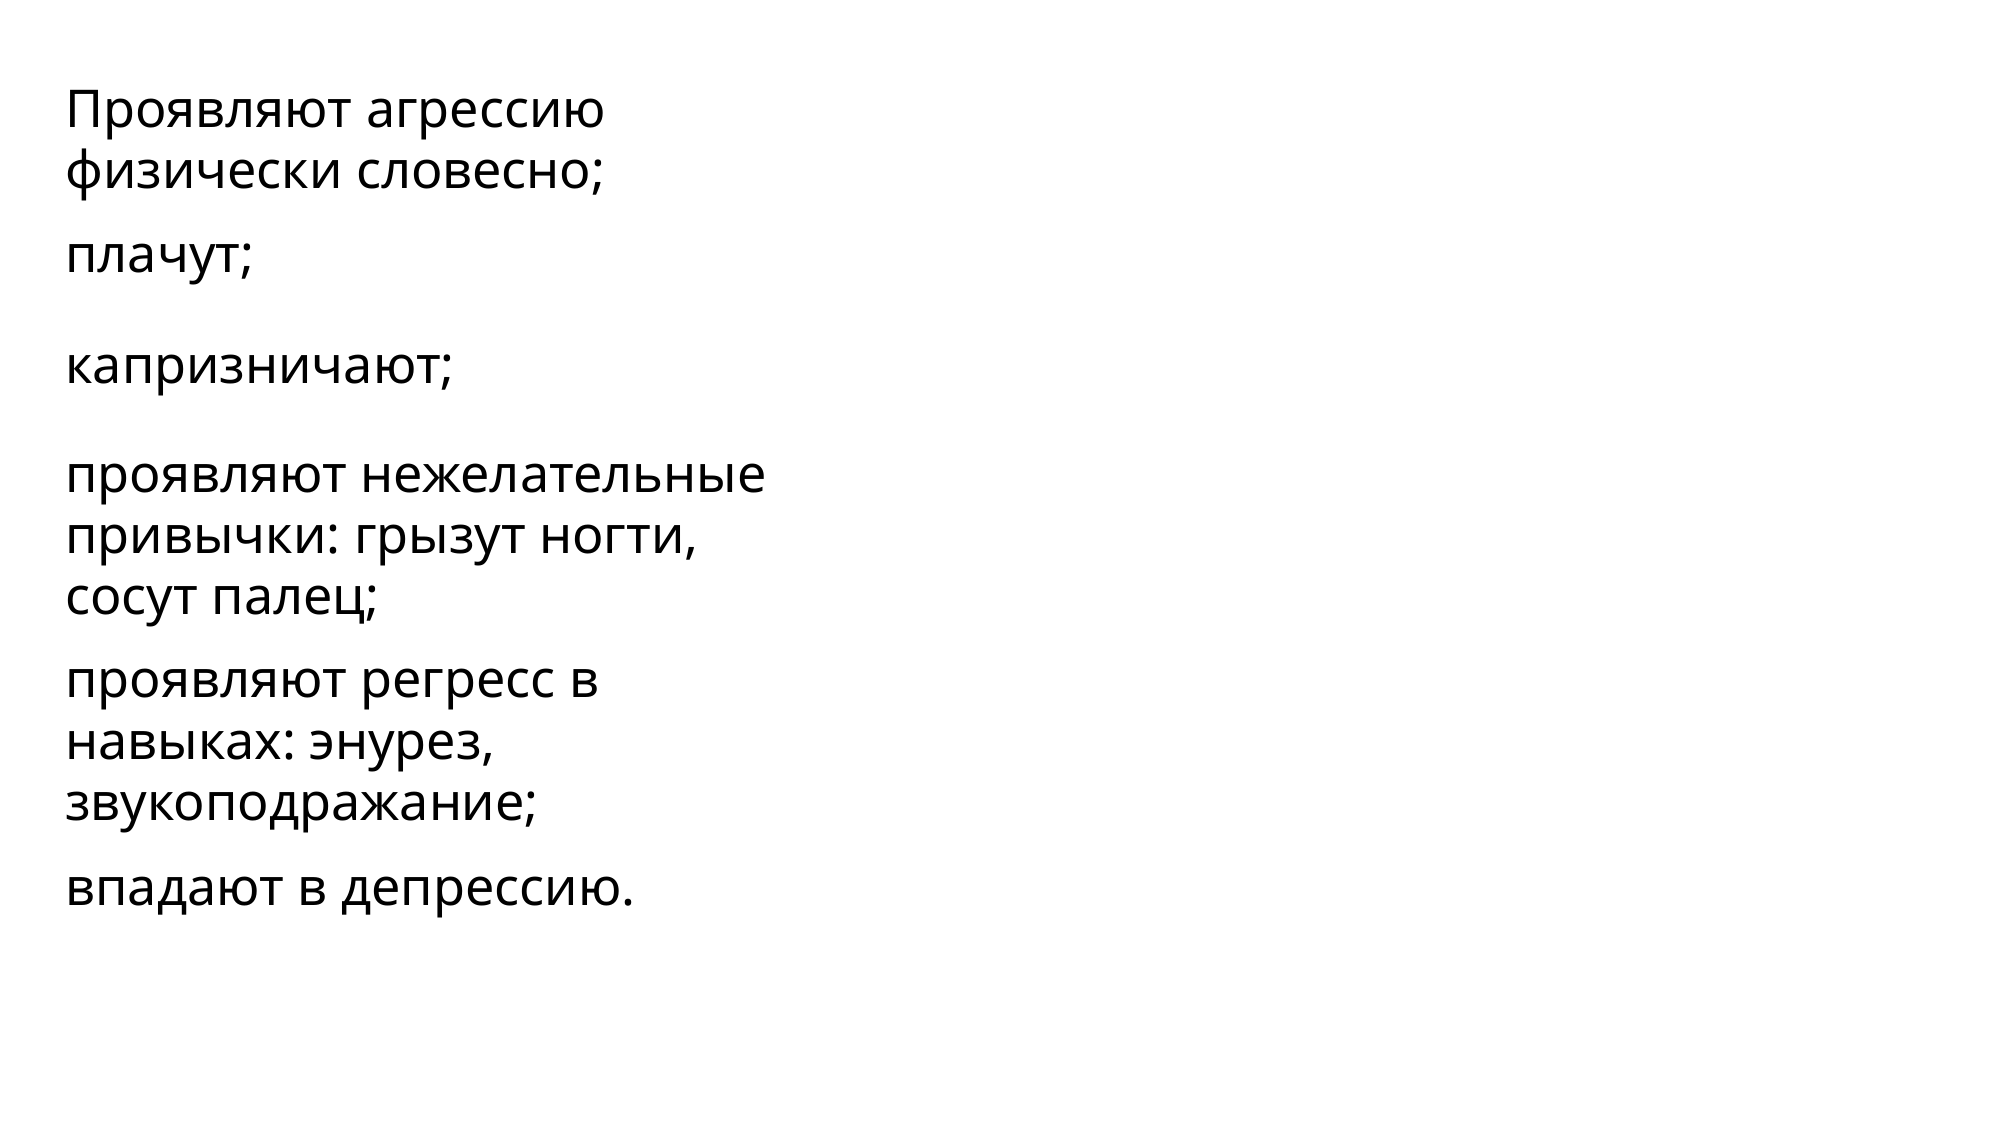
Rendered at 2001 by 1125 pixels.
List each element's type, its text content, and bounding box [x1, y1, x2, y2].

text_box Проявляют агрессию физически словесно; плачут; капризничают; проявляют нежелательные привычки: грызут ногти, сосут палец; проявляют регресс в навыках: энурез, звукоподражание; впадают в депрессию. [65, 75, 824, 862]
